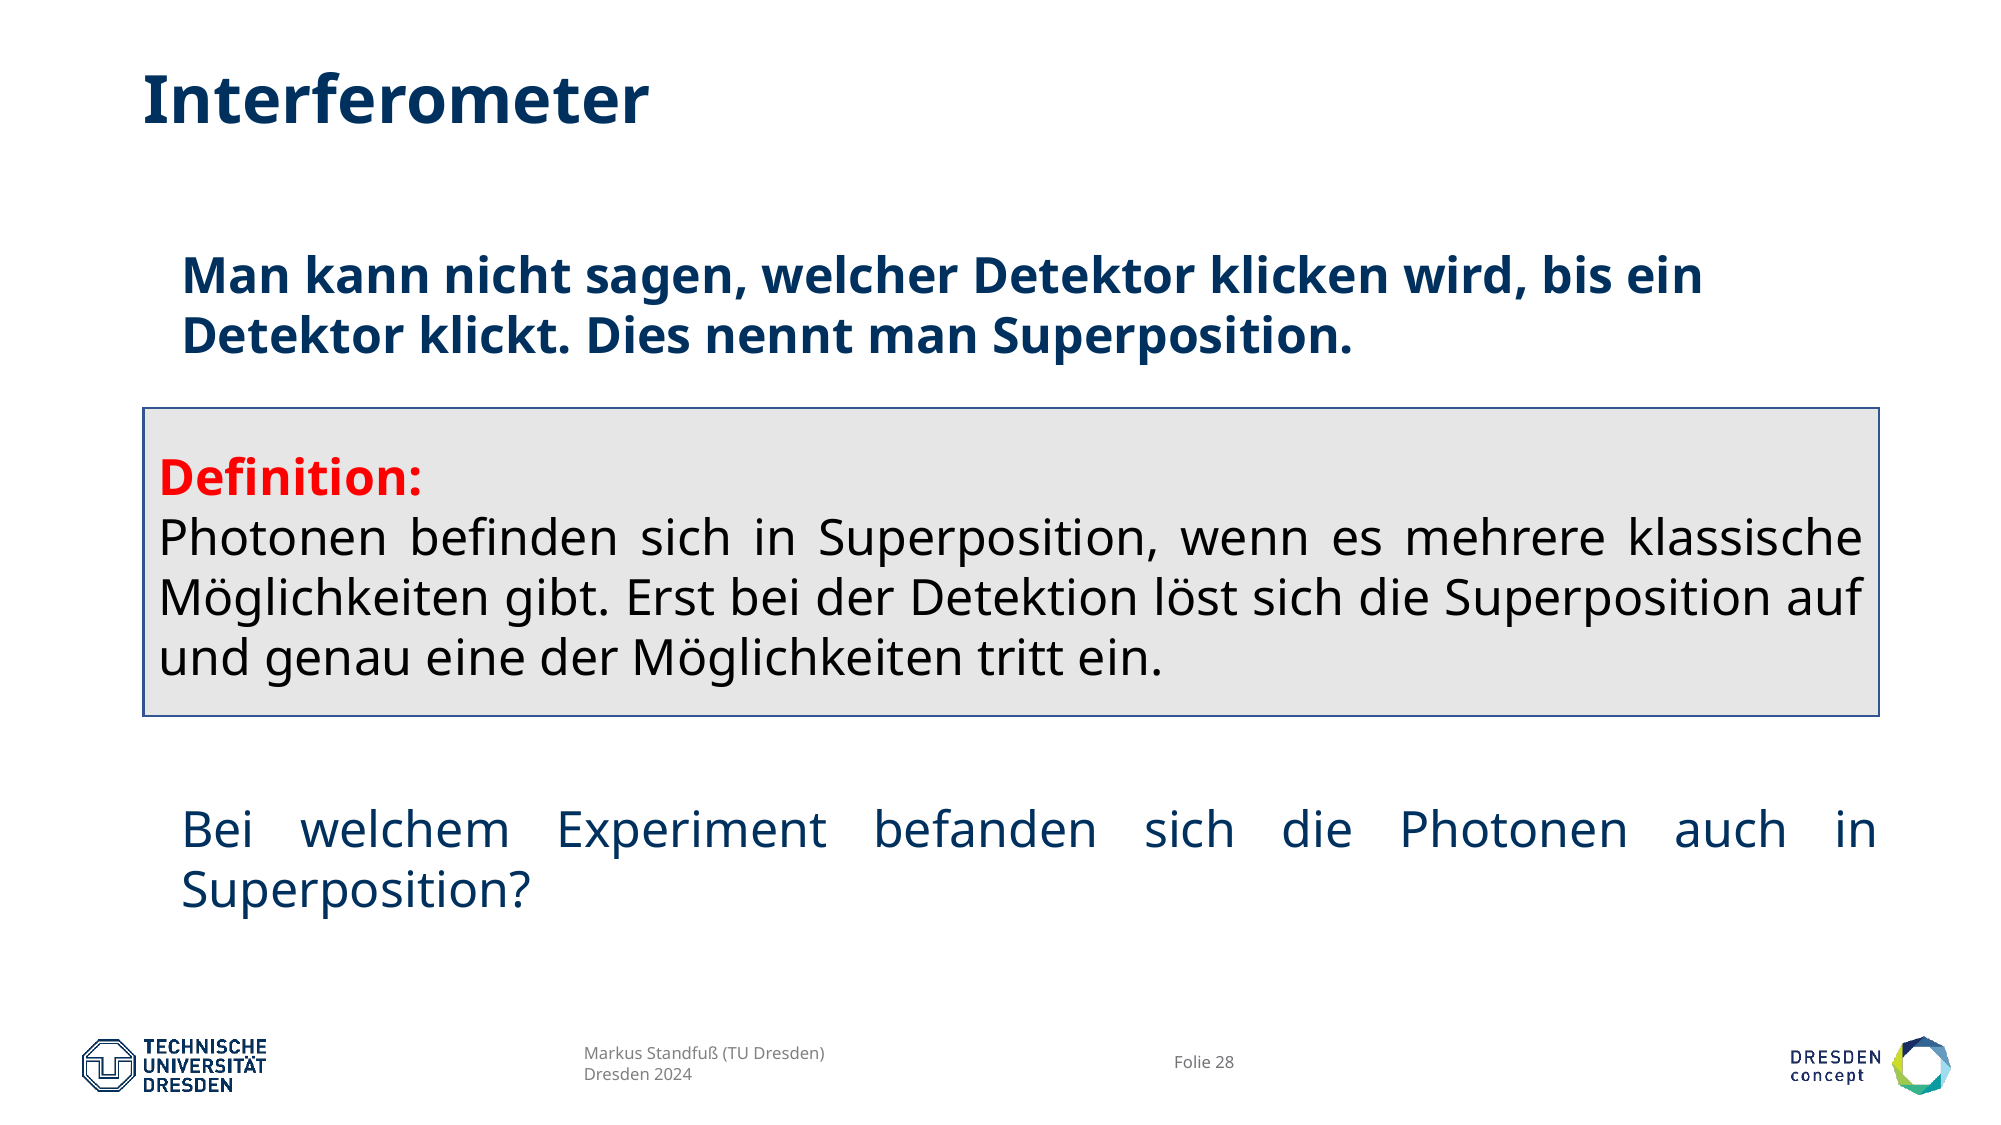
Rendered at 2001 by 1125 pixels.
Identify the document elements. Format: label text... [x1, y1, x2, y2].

list Man kann nicht sagen, welcher Detektor klicken wird, bis ein Detektor klickt. Dies nennt man Superposition. Bei welchem Experiment befanden sich die Photonen auch in Superposition? [143, 243, 1880, 408]
list Man kann nicht sagen, welcher Detektor klicken wird, bis ein Detektor klickt. Dies nennt man Superposition. Bei welchem Experiment befanden sich die Photonen auch in Superposition? [143, 717, 1880, 957]
text_box Definition: Photonen befinden sich in Superposition, wenn es mehrere klassische Möglichkeiten gibt. Erst bei der Detektion löst sich die Superposition auf und genau eine der Möglichkeiten tritt ein. [143, 408, 1880, 717]
picture [82, 1039, 266, 1092]
picture [1791, 1036, 1951, 1095]
title Interferometer [143, 56, 1880, 169]
